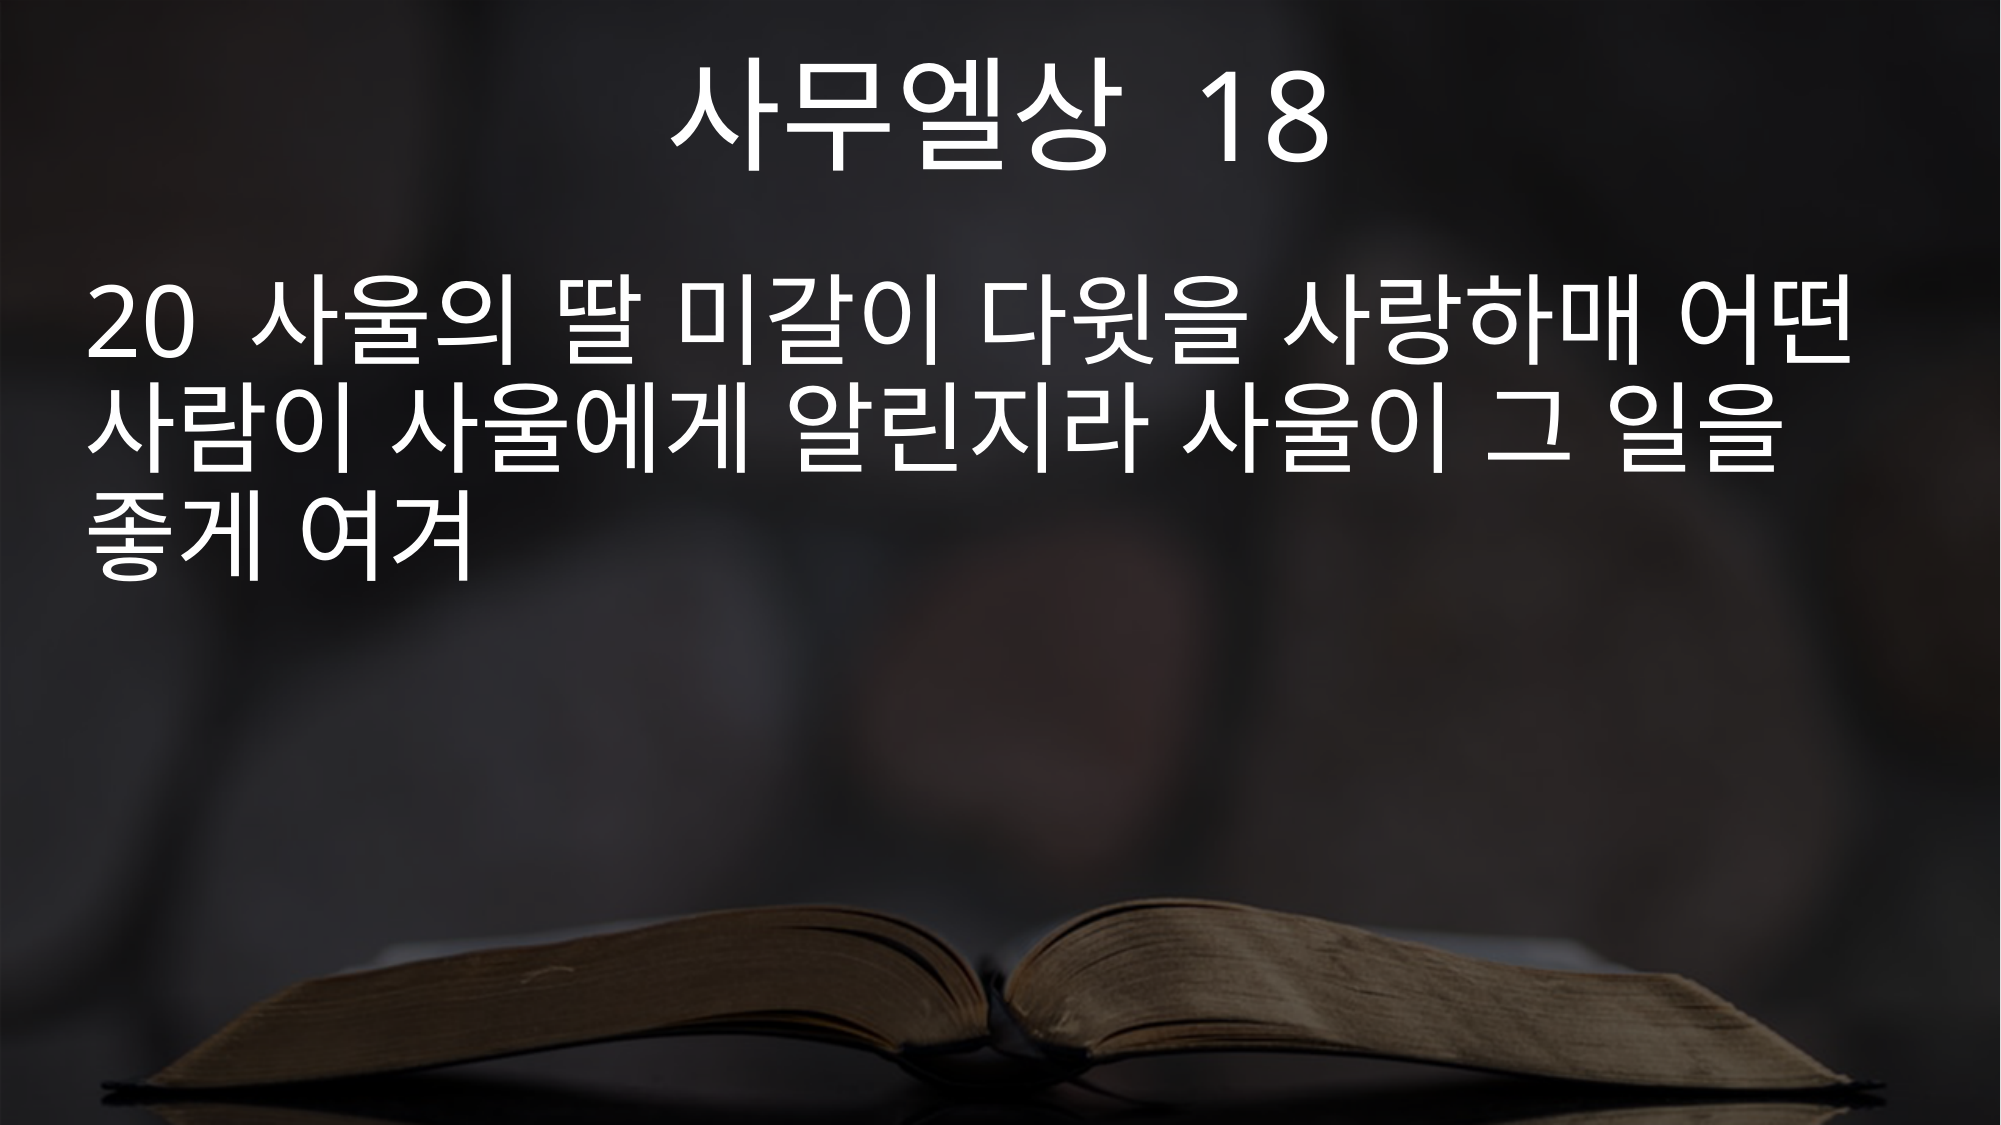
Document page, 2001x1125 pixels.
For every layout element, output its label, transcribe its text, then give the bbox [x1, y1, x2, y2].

picture [0, 0, 2001, 1125]
footer 사무엘상 18 [0, 32, 2000, 192]
list 20 사울의 딸 미갈이 다윗을 사랑하매 어떤 사람이 사울에게 알린지라 사울이 그 일을 좋게 여겨 [69, 263, 1953, 423]
